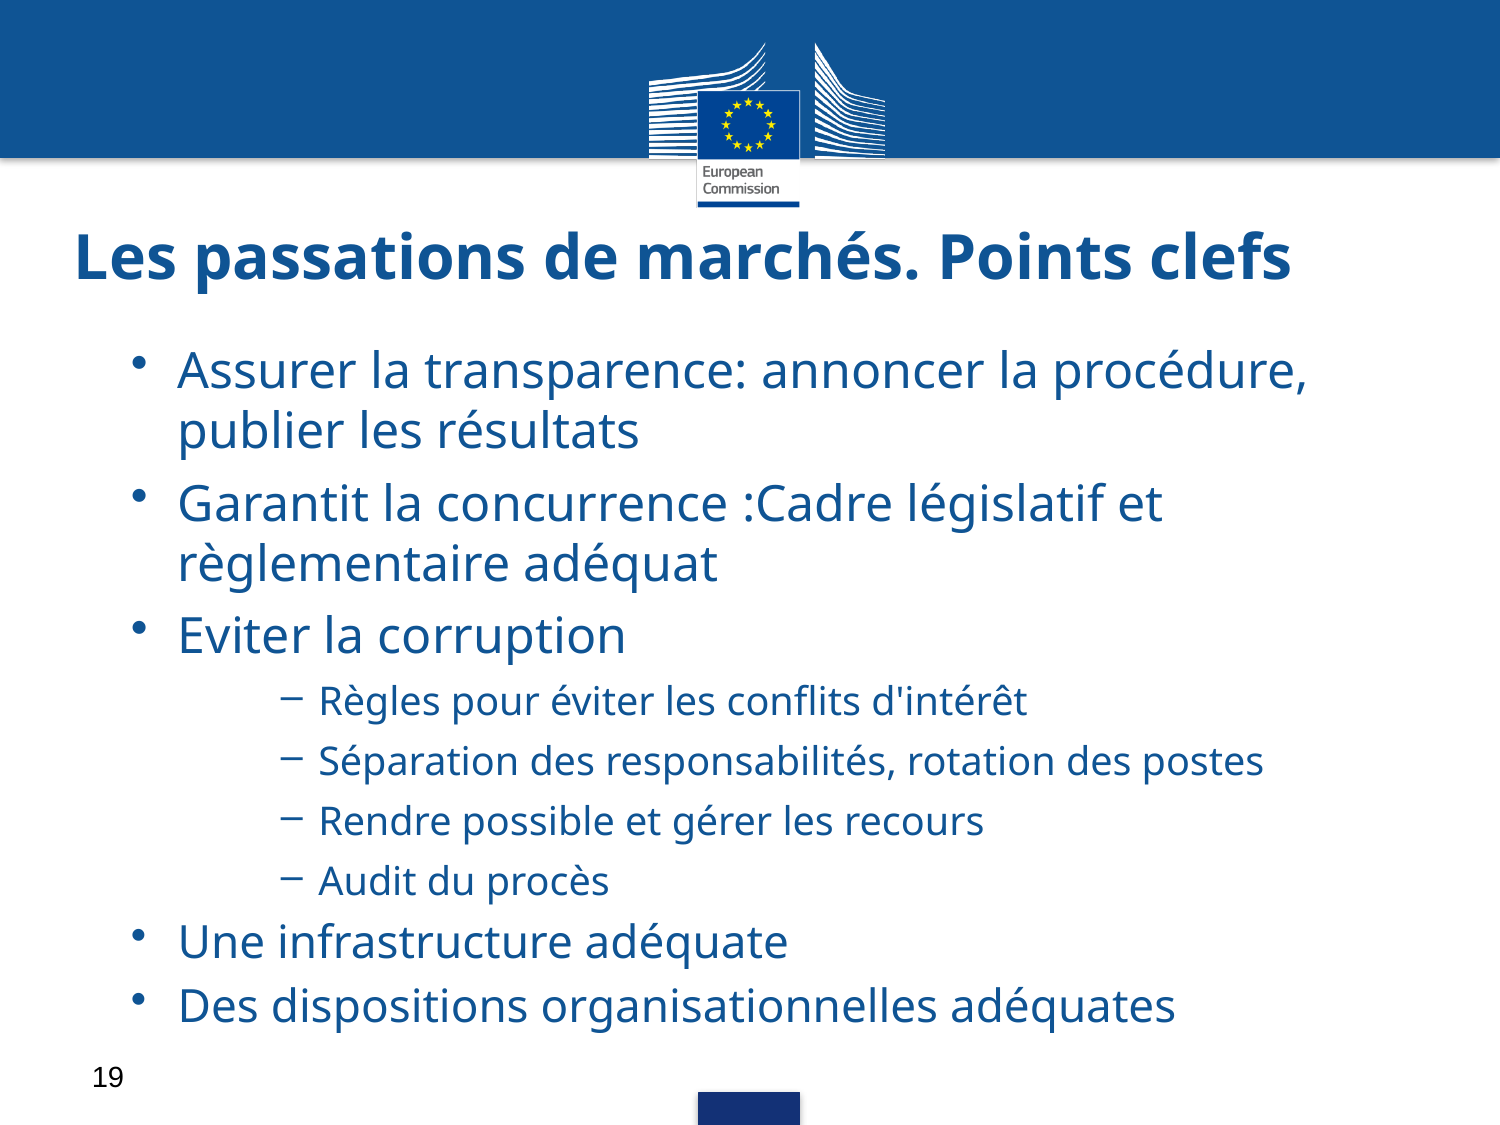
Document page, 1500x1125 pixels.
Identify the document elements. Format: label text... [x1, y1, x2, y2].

title Les passations de marchés. Points clefs [0, 160, 1500, 349]
list Assurer la transparence: annoncer la procédure, publier les résultats Garantit la concurrence :Cadre législatif et règlementaire adéquat Eviter la corruption Règles pour éviter les conflits d'intérêt Séparation des responsabilités, rotation des postes Rendre possible et gérer les recours Audit du procès Une infrastructure adéquate Des dispositions organisationnelles adéquates [40, 330, 1460, 1102]
picture [649, 42, 885, 160]
slide_number 19 [76, 1022, 553, 1102]
